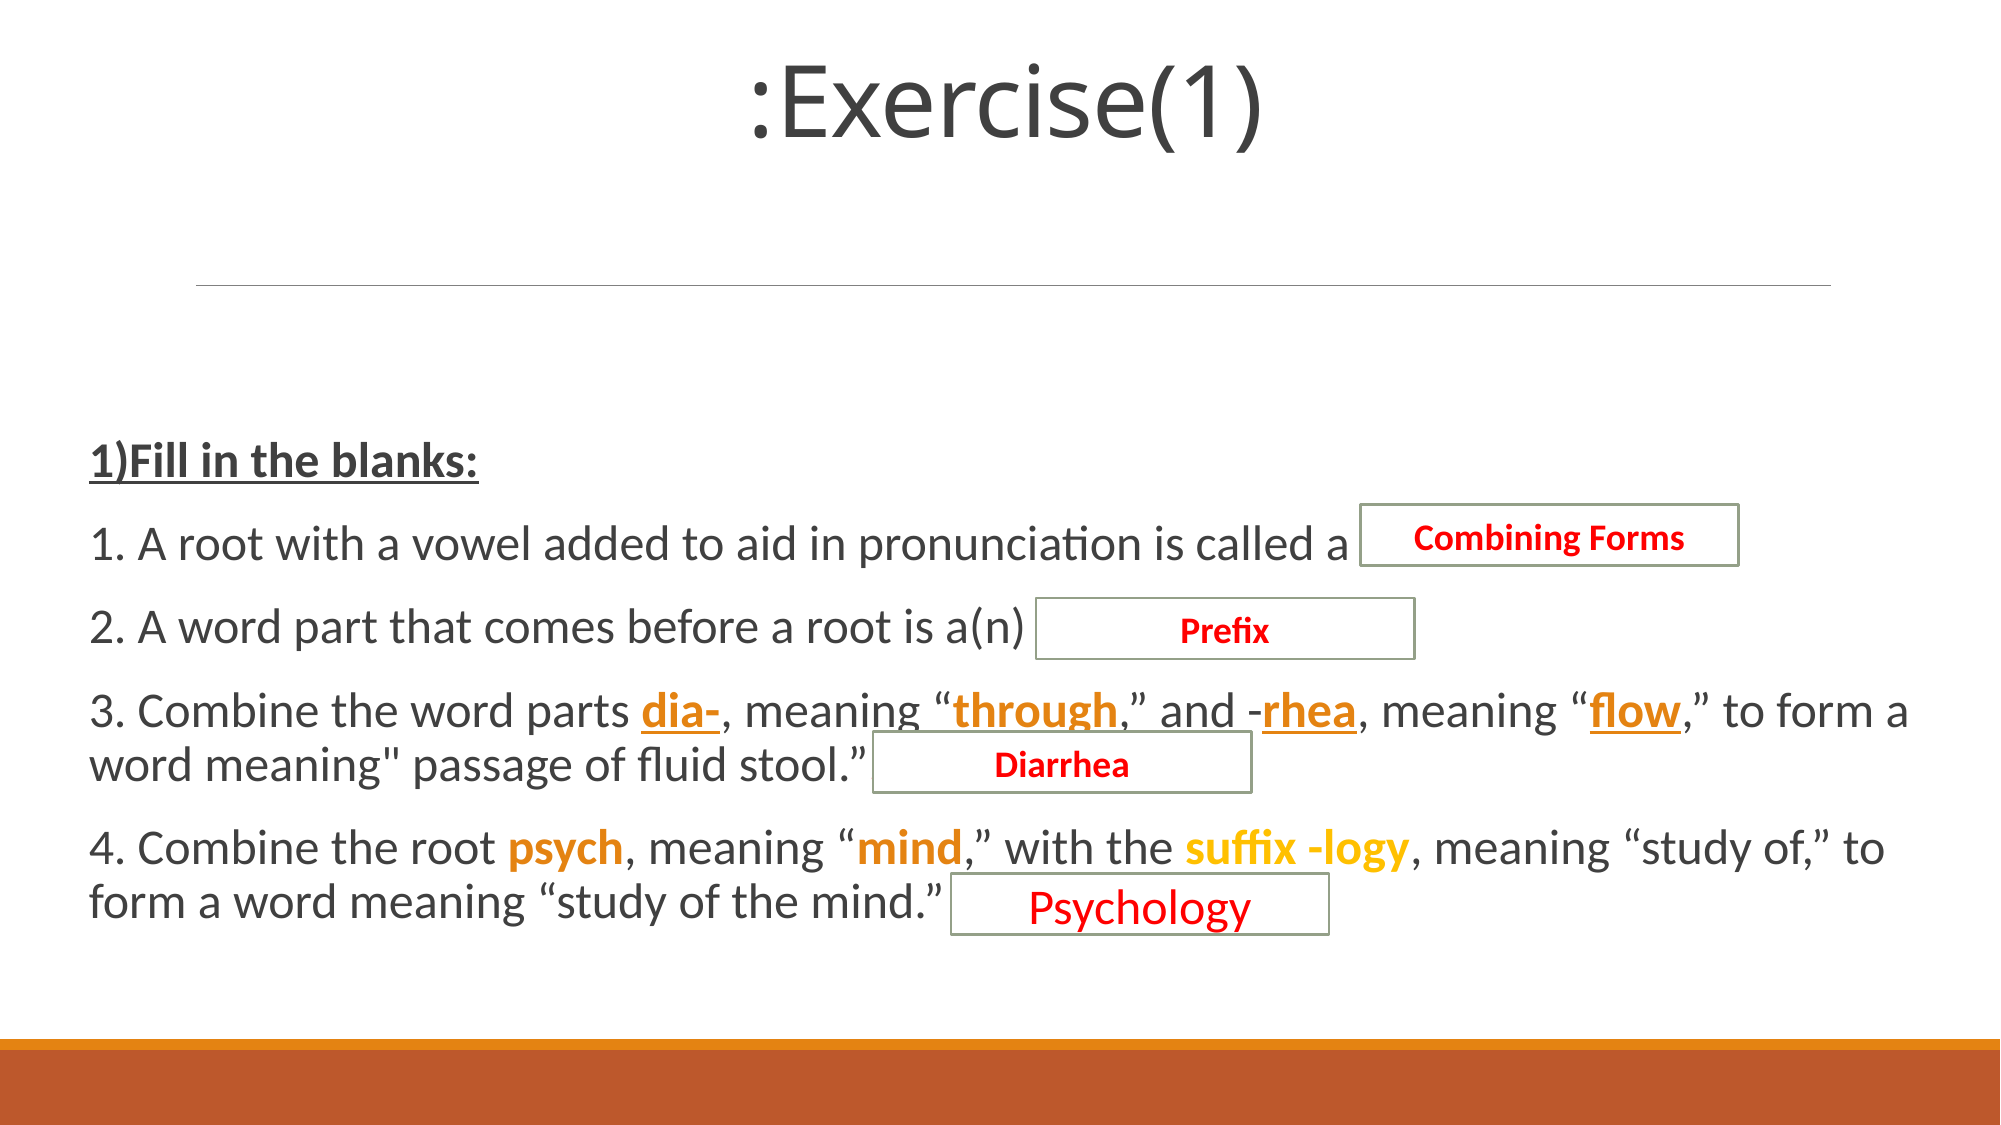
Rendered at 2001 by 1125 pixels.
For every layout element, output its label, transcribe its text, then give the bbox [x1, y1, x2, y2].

text_box Psychology [950, 872, 1330, 936]
text_box Combining Forms [1359, 503, 1740, 567]
title Exercise(1): [180, 47, 1830, 285]
text_box Prefix [1035, 597, 1416, 660]
list 1)Fill in the blanks: 1. A root with a vowel added to aid in pronunciation is called a 2. A word part that comes before a root is a(n) 3. Combine the word parts dia-, meaning “through,” and -rhea, meaning “flow,” to form a word meaning" passage of fluid stool.”. 4. Combine the root psych, meaning “mind,” with the suffix -logy, meaning “study of,” to form a word meaning “study of the mind.” [73, 427, 1955, 988]
text_box Diarrhea [872, 730, 1253, 794]
